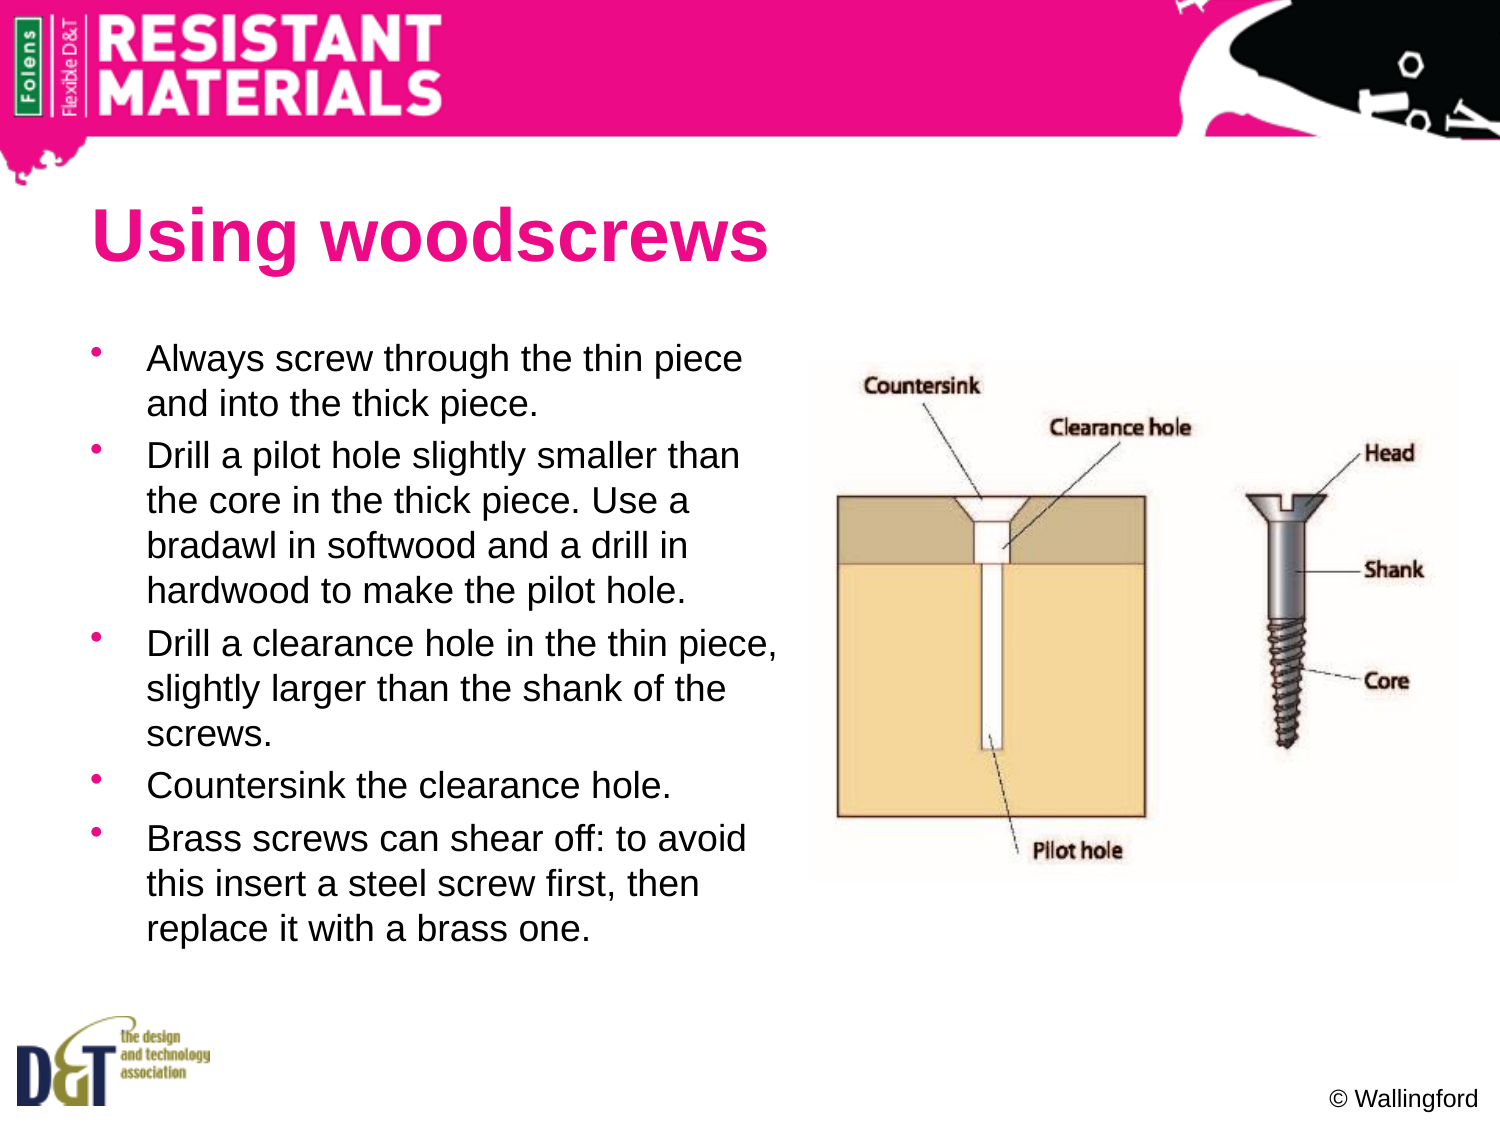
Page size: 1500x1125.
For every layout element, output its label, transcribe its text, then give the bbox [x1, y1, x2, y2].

picture [0, 0, 1500, 1125]
text_box © Wallingford [1257, 1074, 1495, 1125]
title Using woodscrews [76, 160, 1427, 301]
list Always screw through the thin piece and into the thick piece. Drill a pilot hole slightly smaller than the core in the thick piece. Use a bradawl in softwood and a drill in hardwood to make the pilot hole. Drill a clearance hole in the thin piece, slightly larger than the shank of the screws. Countersink the clearance hole. Brass screws can shear off: to avoid this insert a steel screw first, then replace it with a brass one. [75, 326, 810, 1005]
